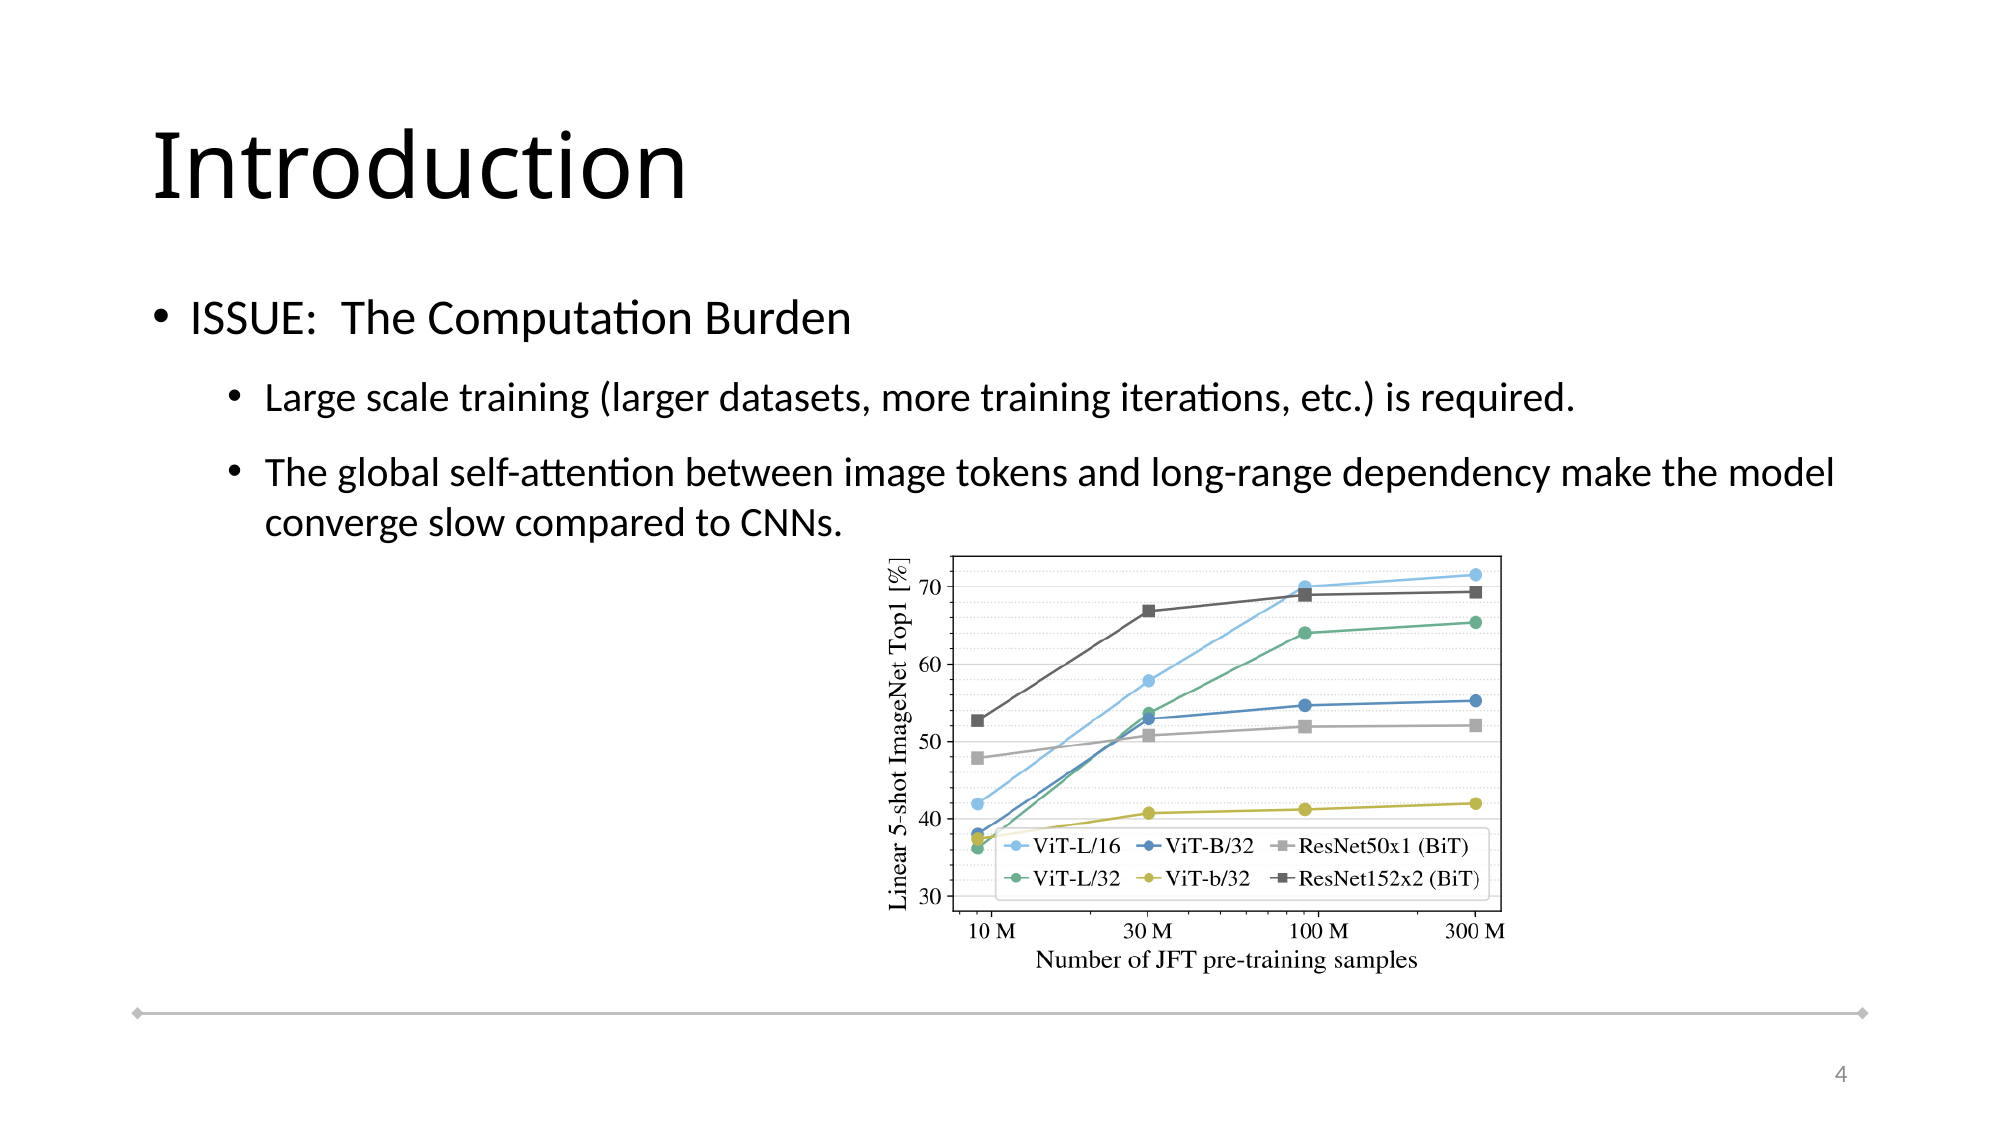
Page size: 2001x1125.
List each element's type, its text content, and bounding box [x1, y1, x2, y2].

slide_number 4 [1412, 1042, 1863, 1103]
picture [873, 533, 1532, 984]
title Introduction [137, 59, 1863, 278]
list ISSUE: The Computation Burden Large scale training (larger datasets, more training iterations, etc.) is required. The global self-attention between image tokens and long-range dependency make the model converge slow compared to CNNs. [137, 277, 1947, 1014]
